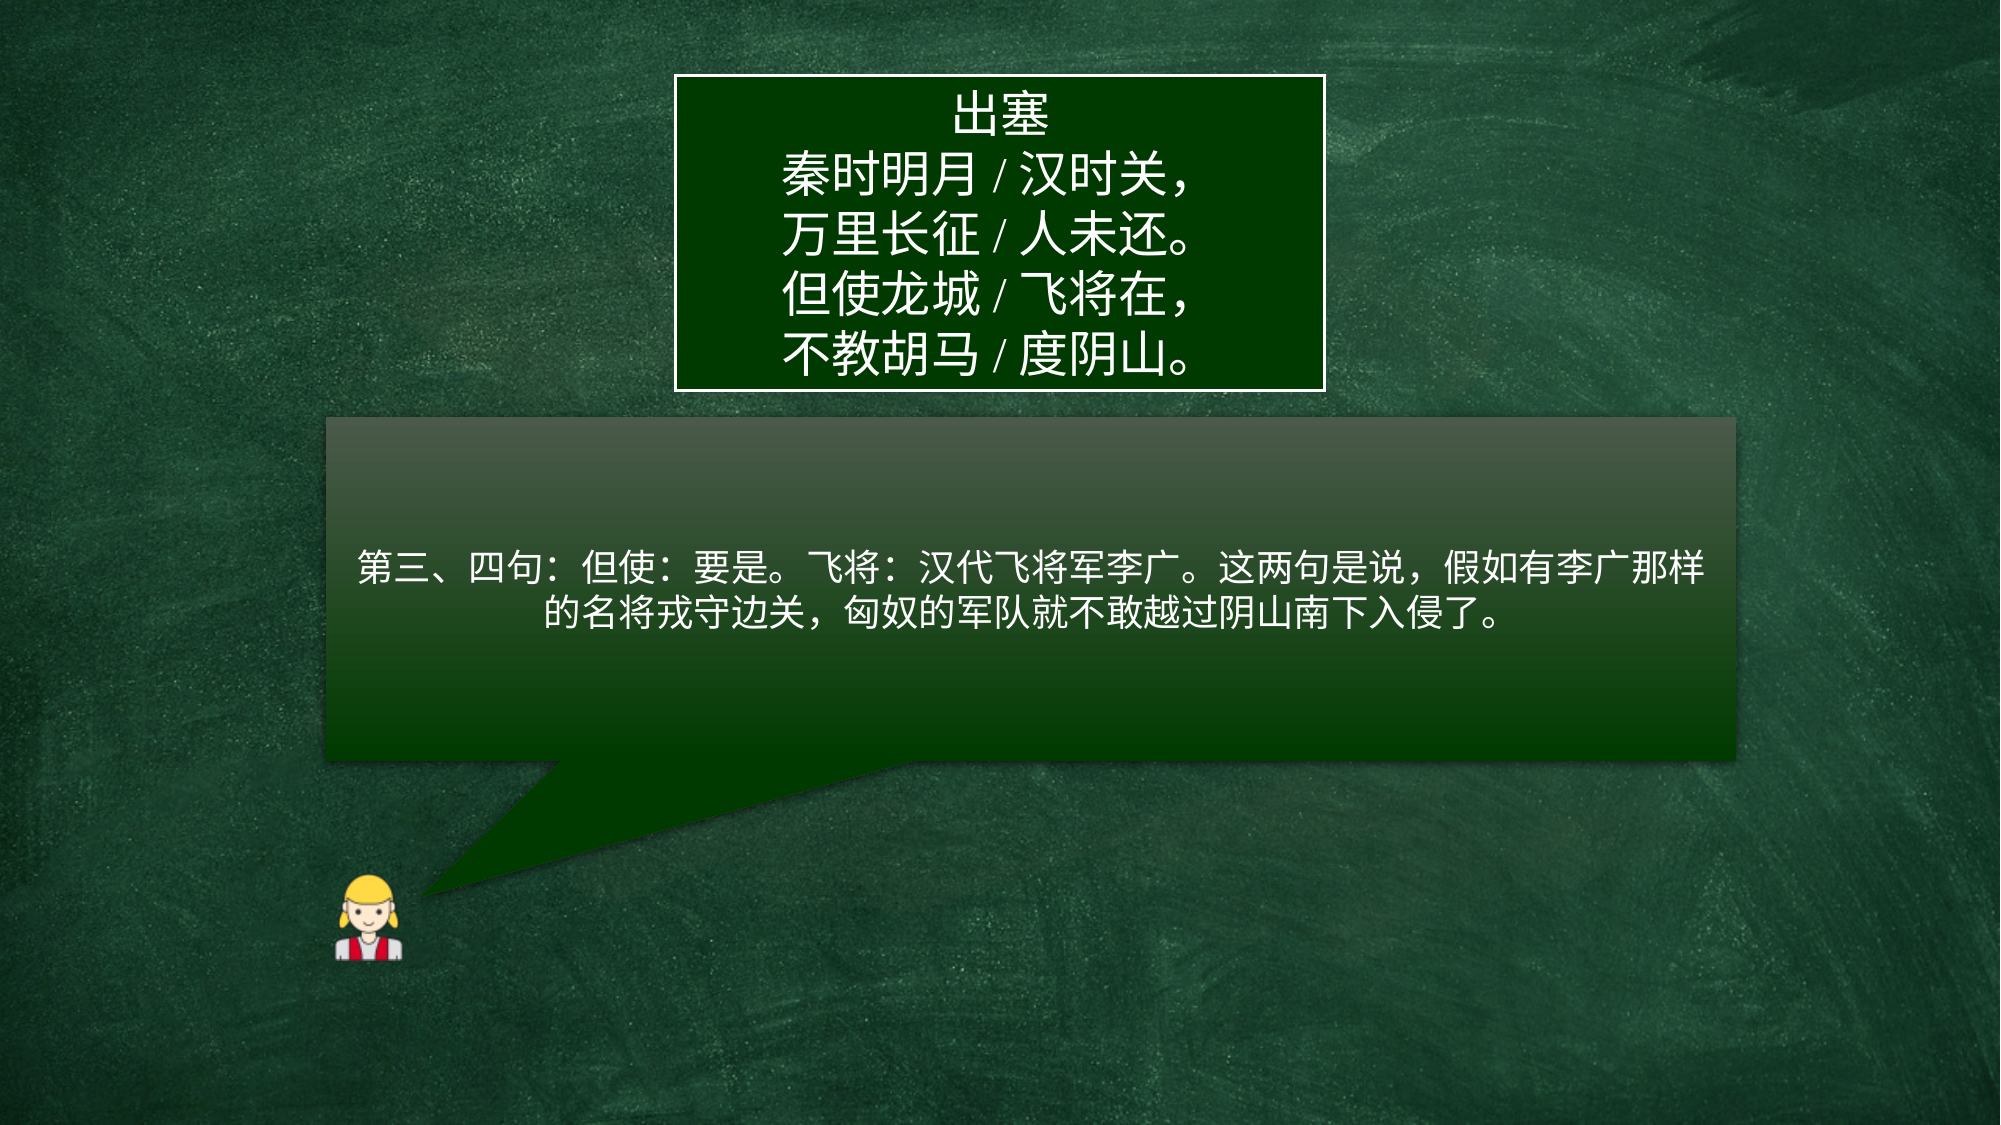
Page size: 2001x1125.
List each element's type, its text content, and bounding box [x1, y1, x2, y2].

text_box 出塞 秦时明月/汉时关， 万里长征/人未还。 但使龙城/飞将在， 不教胡马/度阴山。 [674, 74, 1326, 392]
text_box 第三、四句：但使：要是。飞将：汉代飞将军李广。这两句是说，假如有李广那样的名将戎守边关，匈奴的军队就不敢越过阴山南下入侵了。 [325, 416, 1737, 899]
picture [0, 0, 2000, 1125]
